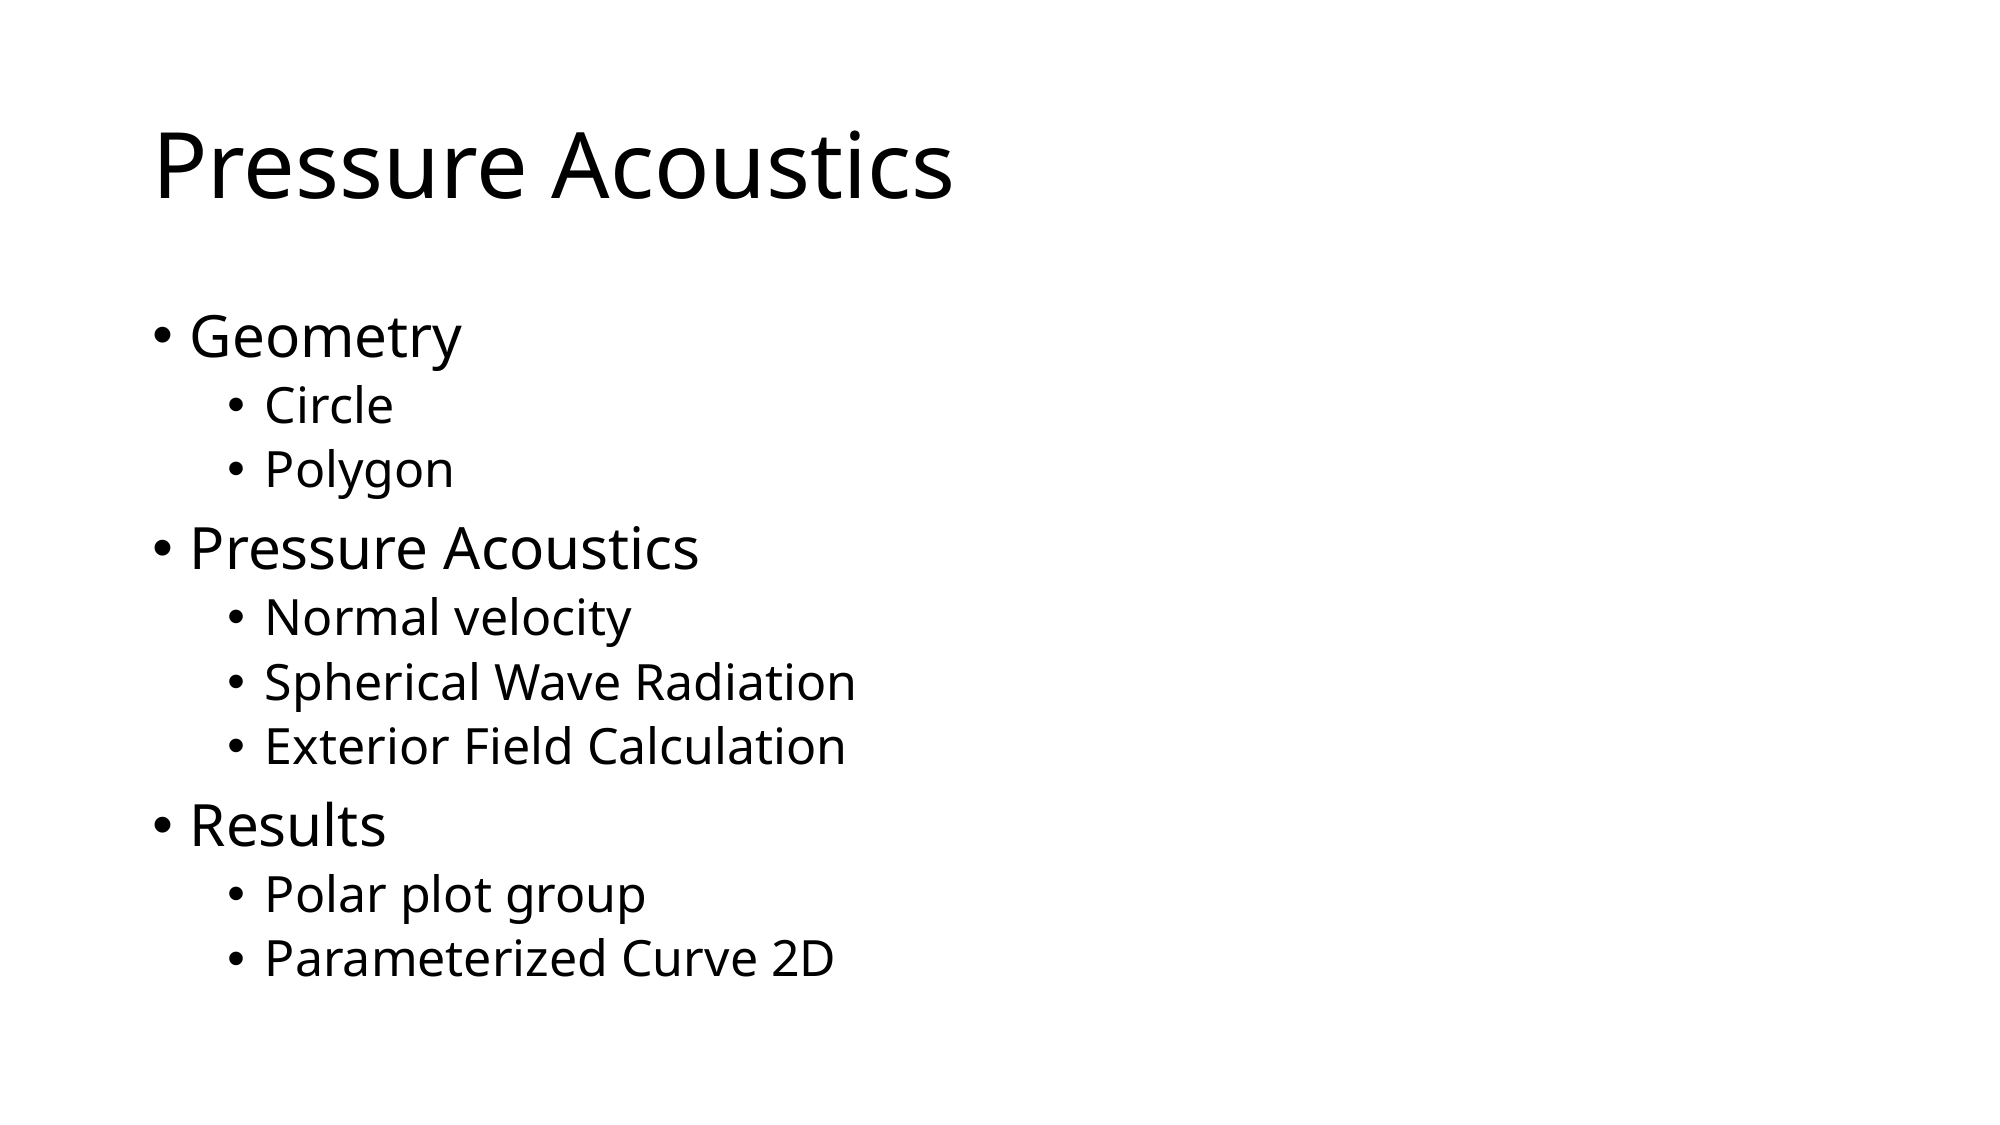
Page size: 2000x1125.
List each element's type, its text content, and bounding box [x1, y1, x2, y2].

title Pressure Acoustics [137, 59, 1862, 278]
list Geometry Circle Polygon Pressure Acoustics Normal velocity Spherical Wave Radiation Exterior Field Calculation Results Polar plot group Parameterized Curve 2D [137, 299, 1862, 1014]
